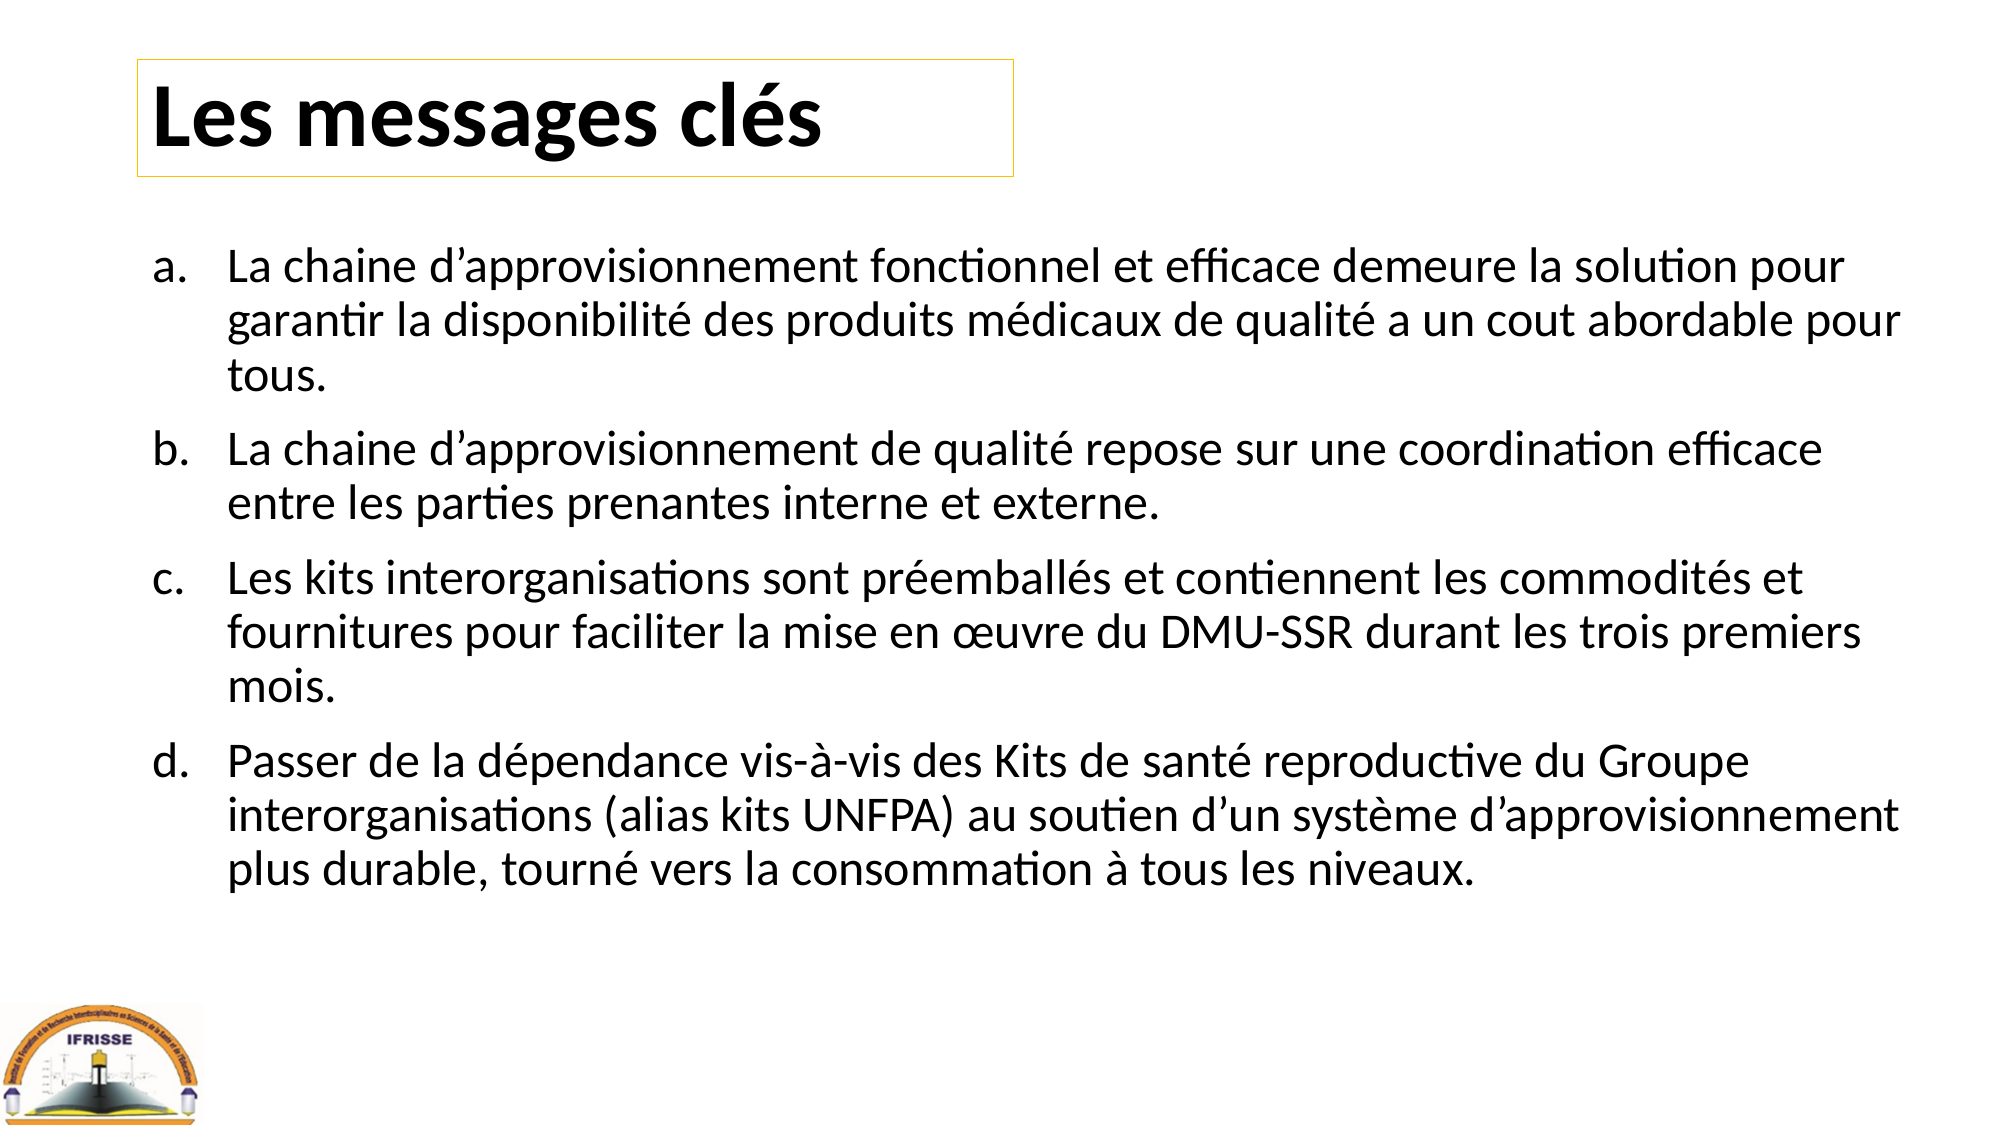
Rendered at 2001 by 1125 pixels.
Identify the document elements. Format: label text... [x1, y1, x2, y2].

list La chaine d’approvisionnement fonctionnel et efficace demeure la solution pour garantir la disponibilité des produits médicaux de qualité a un cout abordable pour tous. La chaine d’approvisionnement de qualité repose sur une coordination efficace entre les parties prenantes interne et externe. Les kits interorganisations sont préemballés et contiennent les commodités et fournitures pour faciliter la mise en œuvre du DMU-SSR durant les trois premiers mois. Passer de la dépendance vis-à-vis des Kits de santé reproductive du Groupe interorganisations (alias kits UNFPA) au soutien d’un système d’approvisionnement plus durable, tourné vers la consommation à tous les niveaux. [137, 232, 1944, 1037]
picture [0, 1003, 204, 1125]
title Les messages clés [137, 59, 1014, 177]
